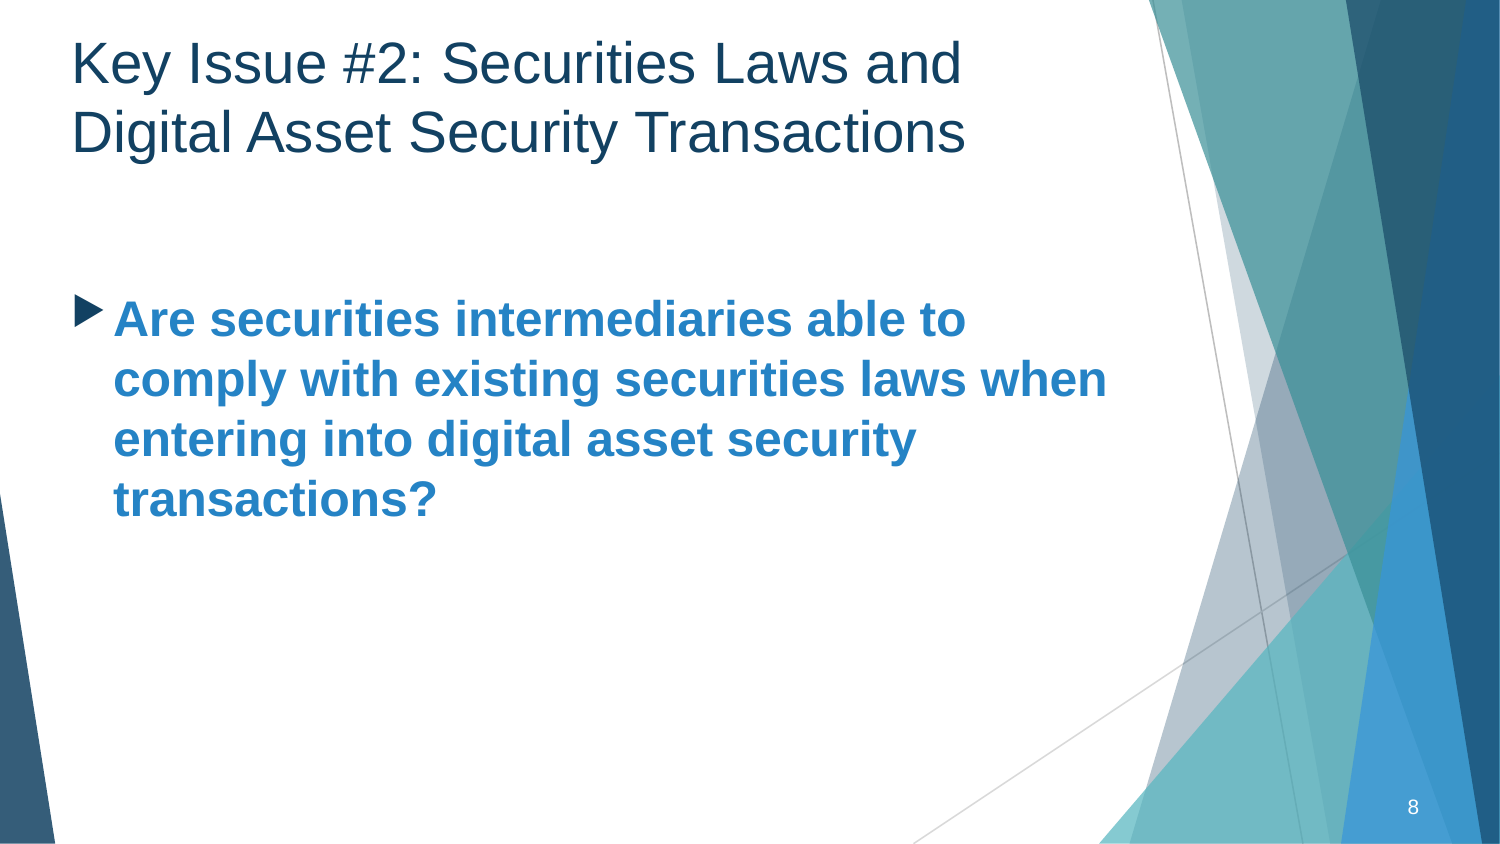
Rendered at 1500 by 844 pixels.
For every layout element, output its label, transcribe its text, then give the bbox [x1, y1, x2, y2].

list Are securities intermediaries able to comply with existing securities laws when entering into digital asset security transactions? [69, 283, 1137, 761]
title Key Issue #2: Securities Laws and Digital Asset Security Transactions [69, 16, 1139, 166]
slide_number 8 [1394, 793, 1428, 844]
